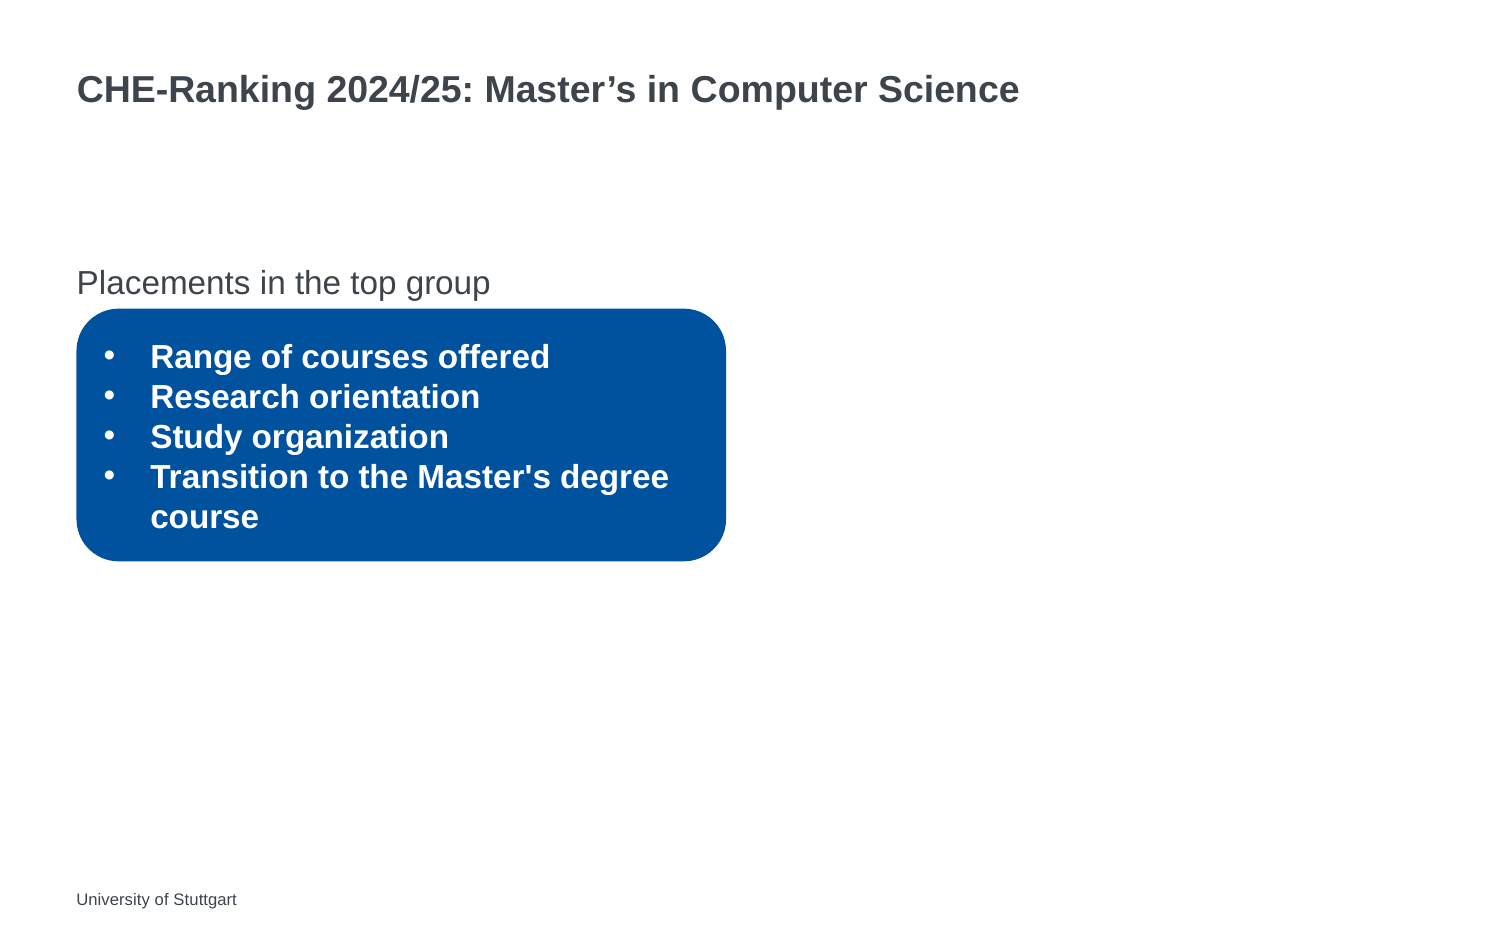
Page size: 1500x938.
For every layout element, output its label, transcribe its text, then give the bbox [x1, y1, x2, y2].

text_box Range of courses offered Research orientation Study organization Transition to the Master's degree course [75, 307, 728, 563]
text_box Placements in the top group [76, 262, 727, 302]
footer University of Stuttgart [76, 888, 1072, 909]
title CHE-Ranking 2024/25: Master’s in Computer Science (1/2) [76, 64, 1424, 111]
